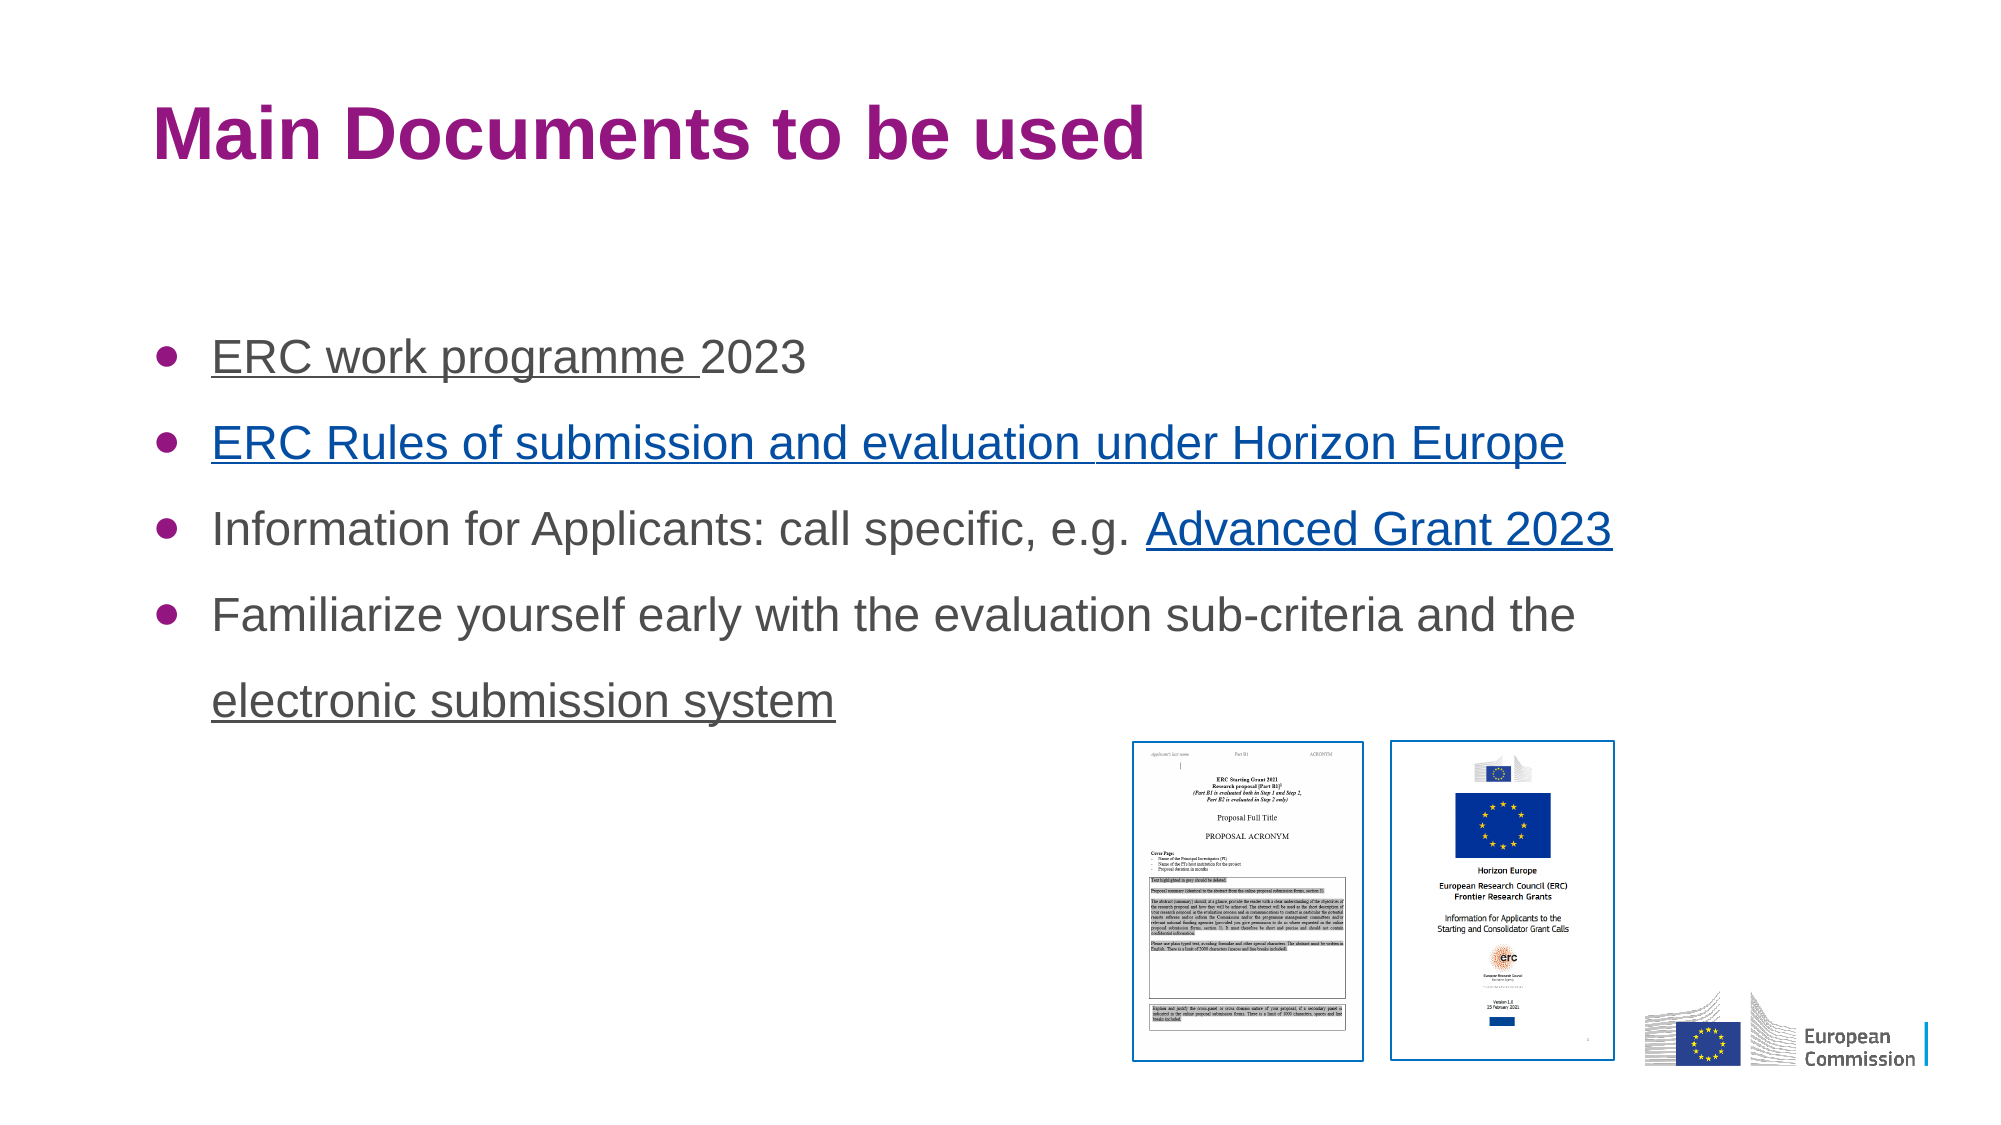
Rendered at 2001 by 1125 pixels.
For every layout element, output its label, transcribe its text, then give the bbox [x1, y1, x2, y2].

picture [1392, 742, 1614, 1060]
picture [1133, 743, 1363, 1061]
picture [1645, 991, 1928, 1066]
title Main Documents to be used [137, 76, 1863, 176]
list ERC work programme 2023 ERC Rules of submission and evaluation under Horizon Europe Information for Applicants: call specific, e.g. Advanced Grant 2023 Familiarize yourself early with the evaluation sub-criteria and the electronic submission system [137, 288, 1860, 968]
